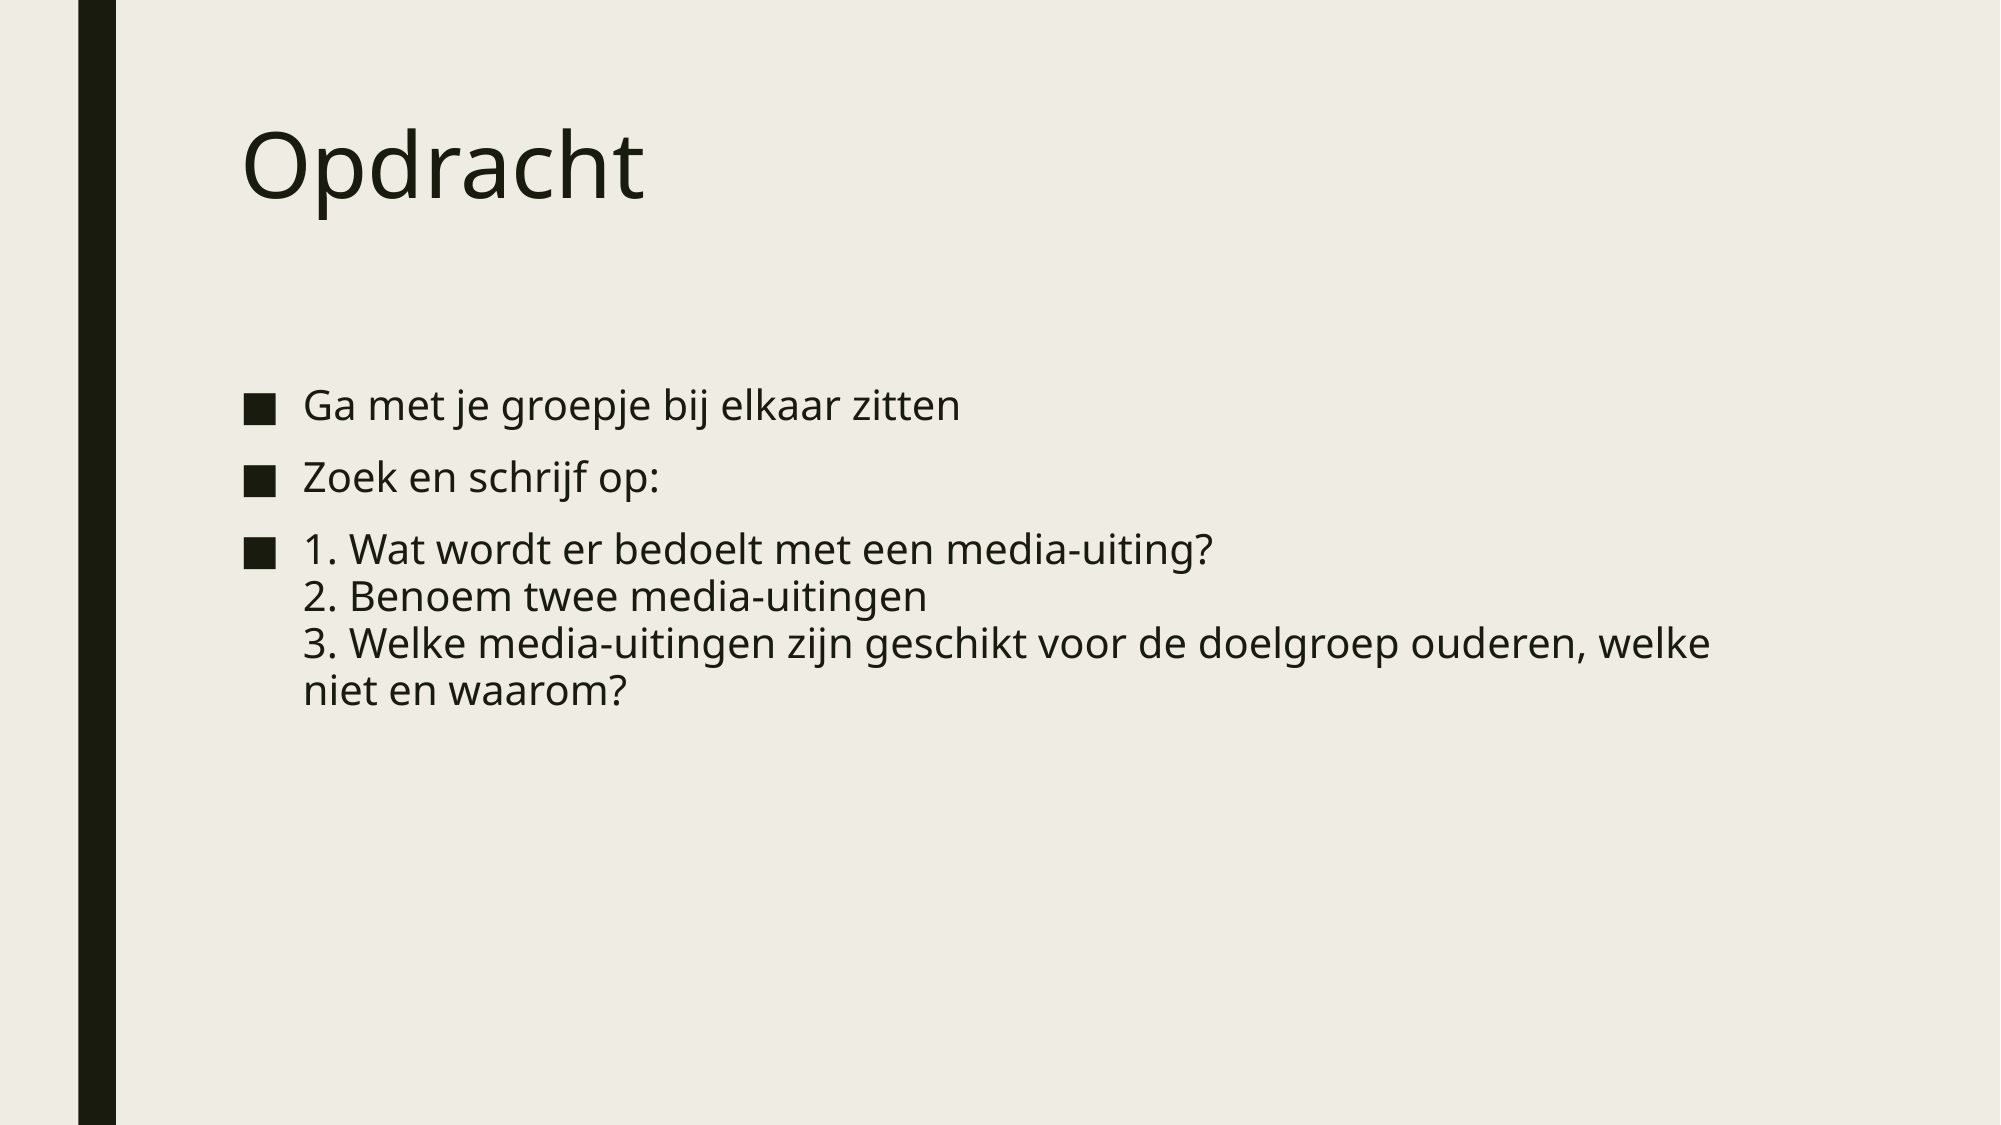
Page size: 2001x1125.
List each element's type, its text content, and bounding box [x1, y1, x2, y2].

list Ga met je groepje bij elkaar zitten Zoek en schrijf op: 1. Wat wordt er bedoelt met een media-uiting? 2. Benoem twee media-uitingen 3. Welke media-uitingen zijn geschikt voor de doelgroep ouderen, welke niet en waarom? [225, 375, 1800, 963]
title Opdracht [225, 112, 1800, 357]
